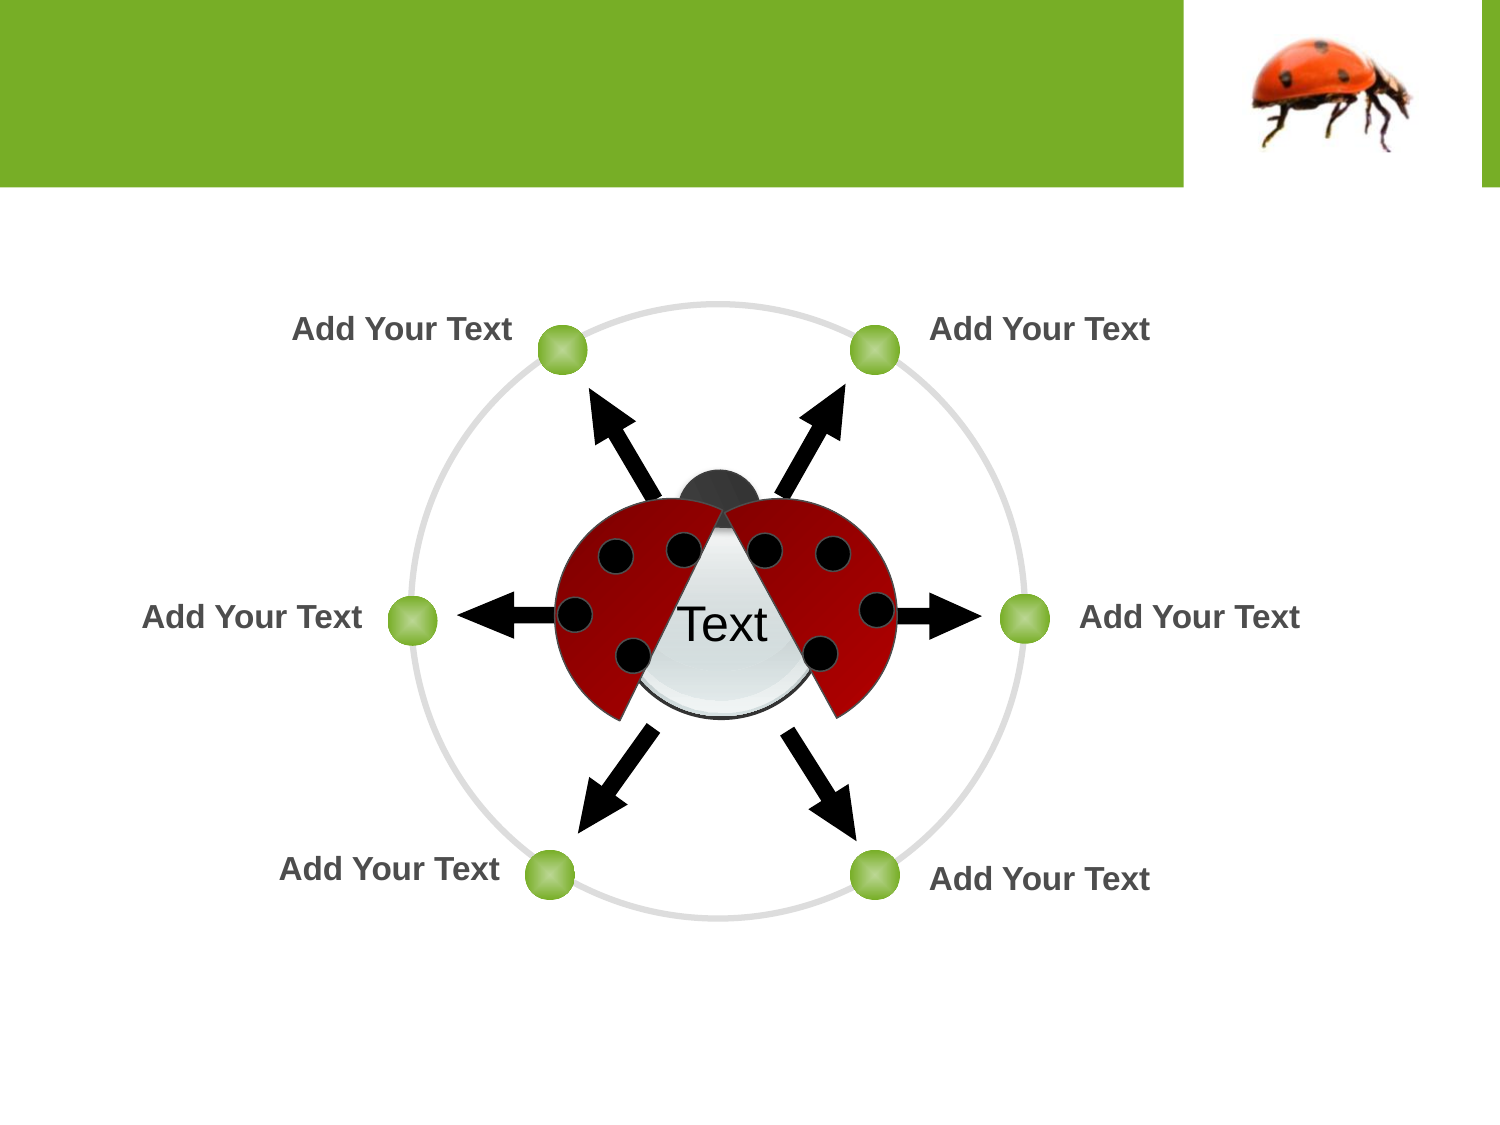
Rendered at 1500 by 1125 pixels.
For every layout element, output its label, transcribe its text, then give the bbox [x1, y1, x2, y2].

text_box Add Your Text [126, 587, 378, 643]
text_box Add Your Text [914, 849, 1166, 905]
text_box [662, 498, 898, 733]
text_box [999, 593, 1051, 644]
text_box [411, 304, 1025, 919]
text_box [849, 849, 901, 900]
picture [1242, 34, 1420, 153]
text_box Add Your Text [263, 839, 515, 895]
text_box [525, 849, 576, 900]
text_box [537, 324, 588, 376]
text_box Add Your Text [276, 299, 528, 355]
text_box Add Your Text [1064, 587, 1316, 643]
text_box [387, 595, 438, 646]
text_box Add Your Text [914, 299, 1166, 355]
text_box [849, 324, 901, 376]
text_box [554, 498, 661, 734]
